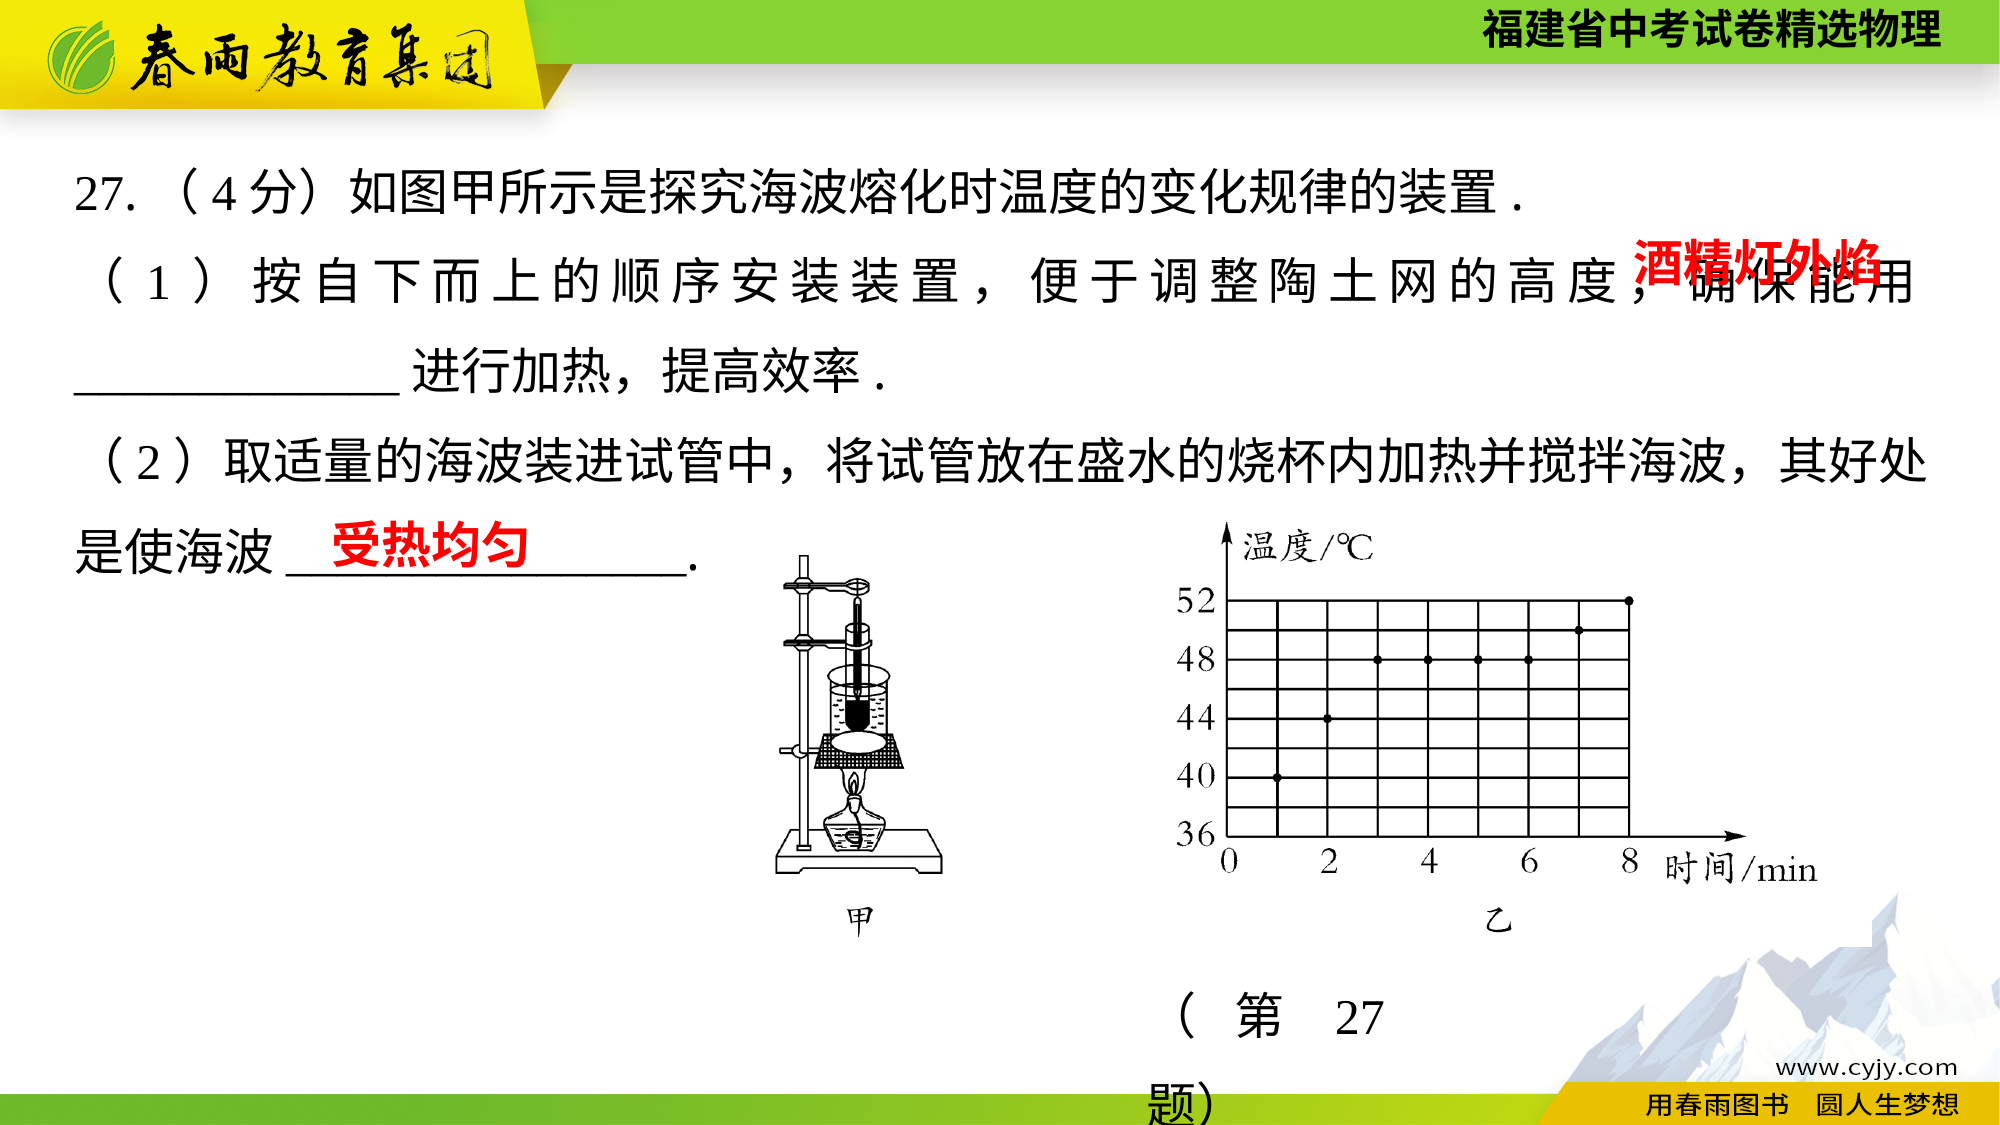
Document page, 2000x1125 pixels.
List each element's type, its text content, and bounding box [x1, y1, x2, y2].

picture [0, 0, 2000, 1125]
text_box 酒精灯外焰 [1619, 223, 1899, 299]
text_box （第27题） [1131, 954, 1412, 1052]
list 27.（4分）如图甲所示是探究海波熔化时温度的变化规律的装置. （1）按自下而上的顺序安装装置，便于调整陶土网的高度，确保能用_____________进行加热，提高效率. （2）取适量的海波装进试管中，将试管放在盛水的烧杯内加热并搅拌海波，其好处是使海波________________. [59, 122, 1944, 592]
text_box 受热均匀 [316, 475, 597, 581]
